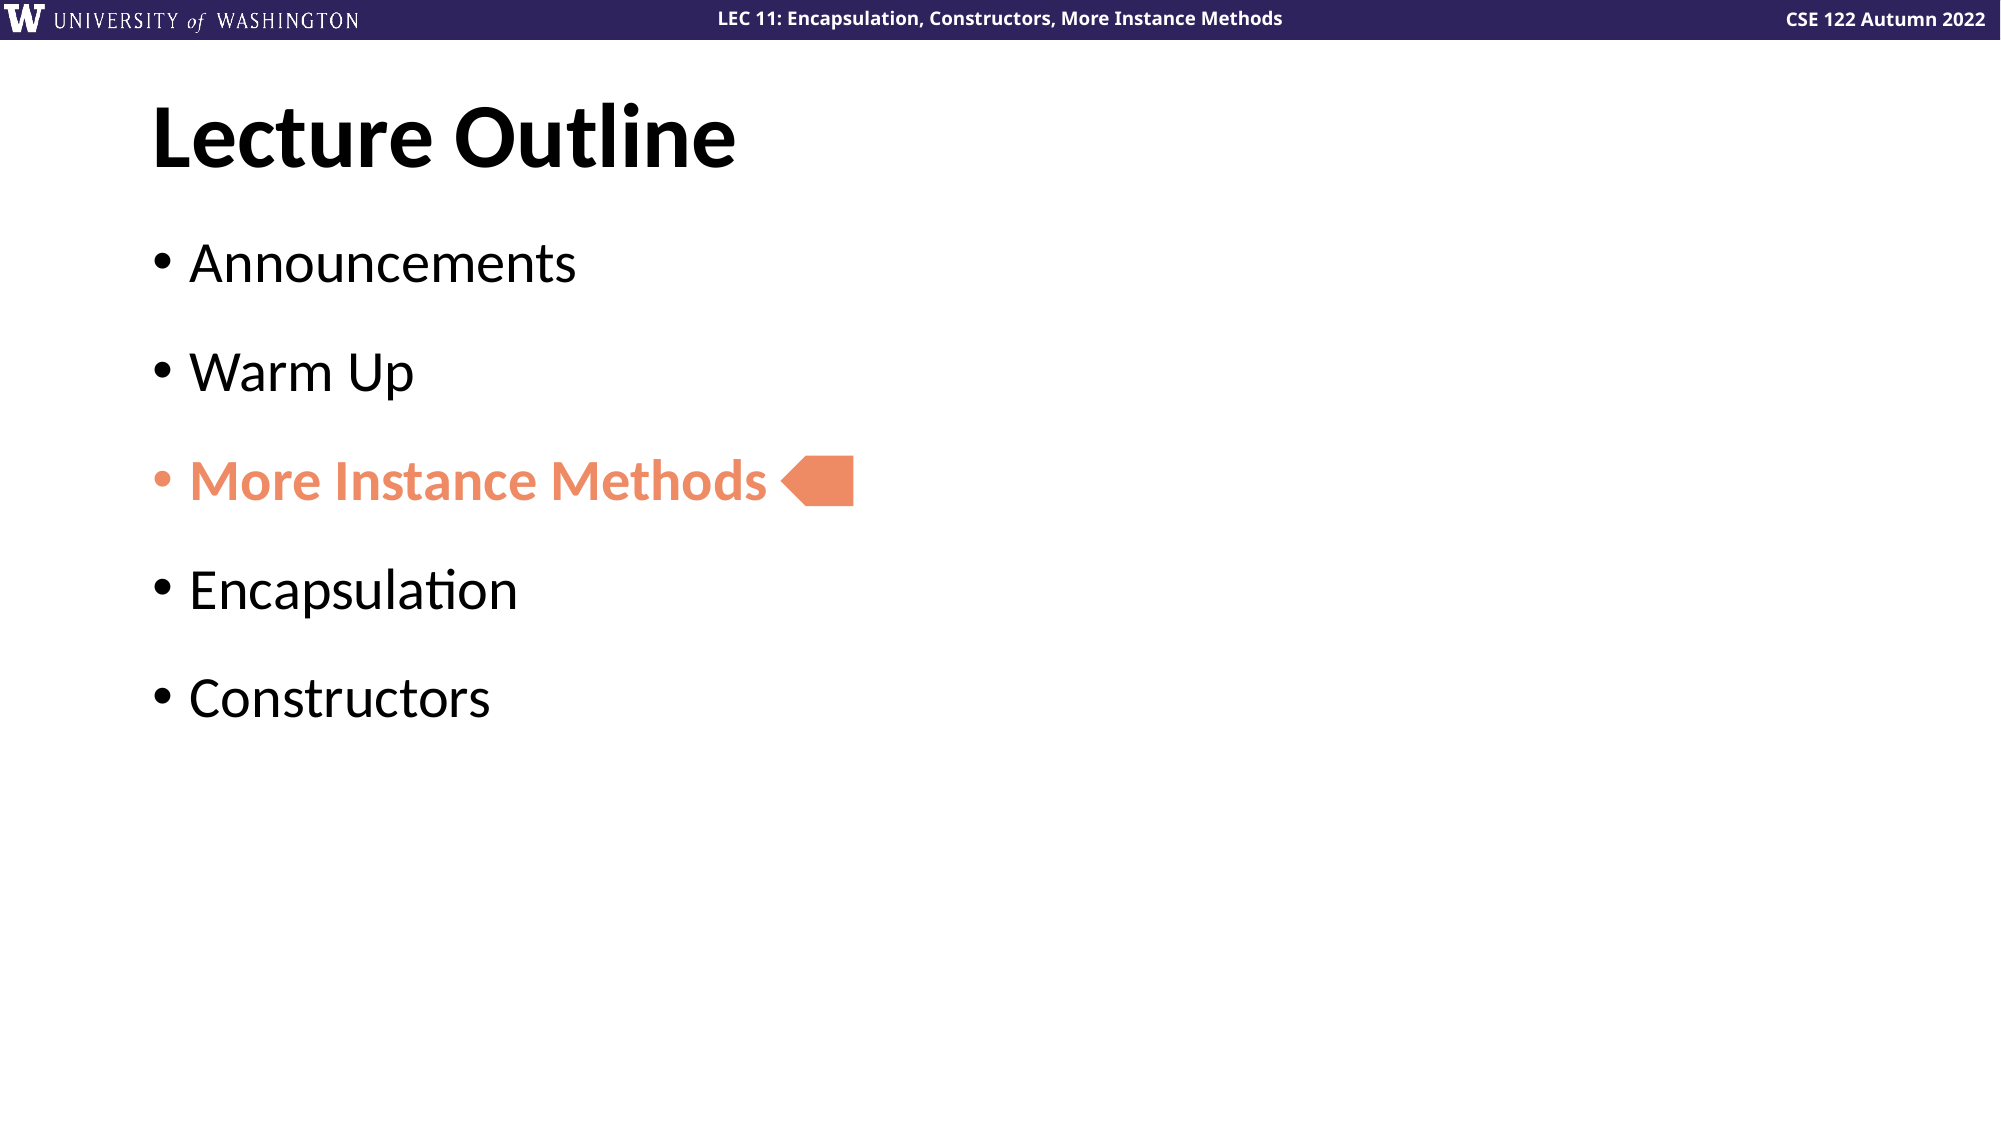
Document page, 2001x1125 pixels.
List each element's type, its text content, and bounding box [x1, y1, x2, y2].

picture [4, 4, 358, 33]
text_box [779, 454, 855, 508]
title Lecture Outline [137, 74, 1863, 200]
list Announcements Warm Up More Instance Methods Encapsulation Constructors [137, 224, 1863, 1014]
